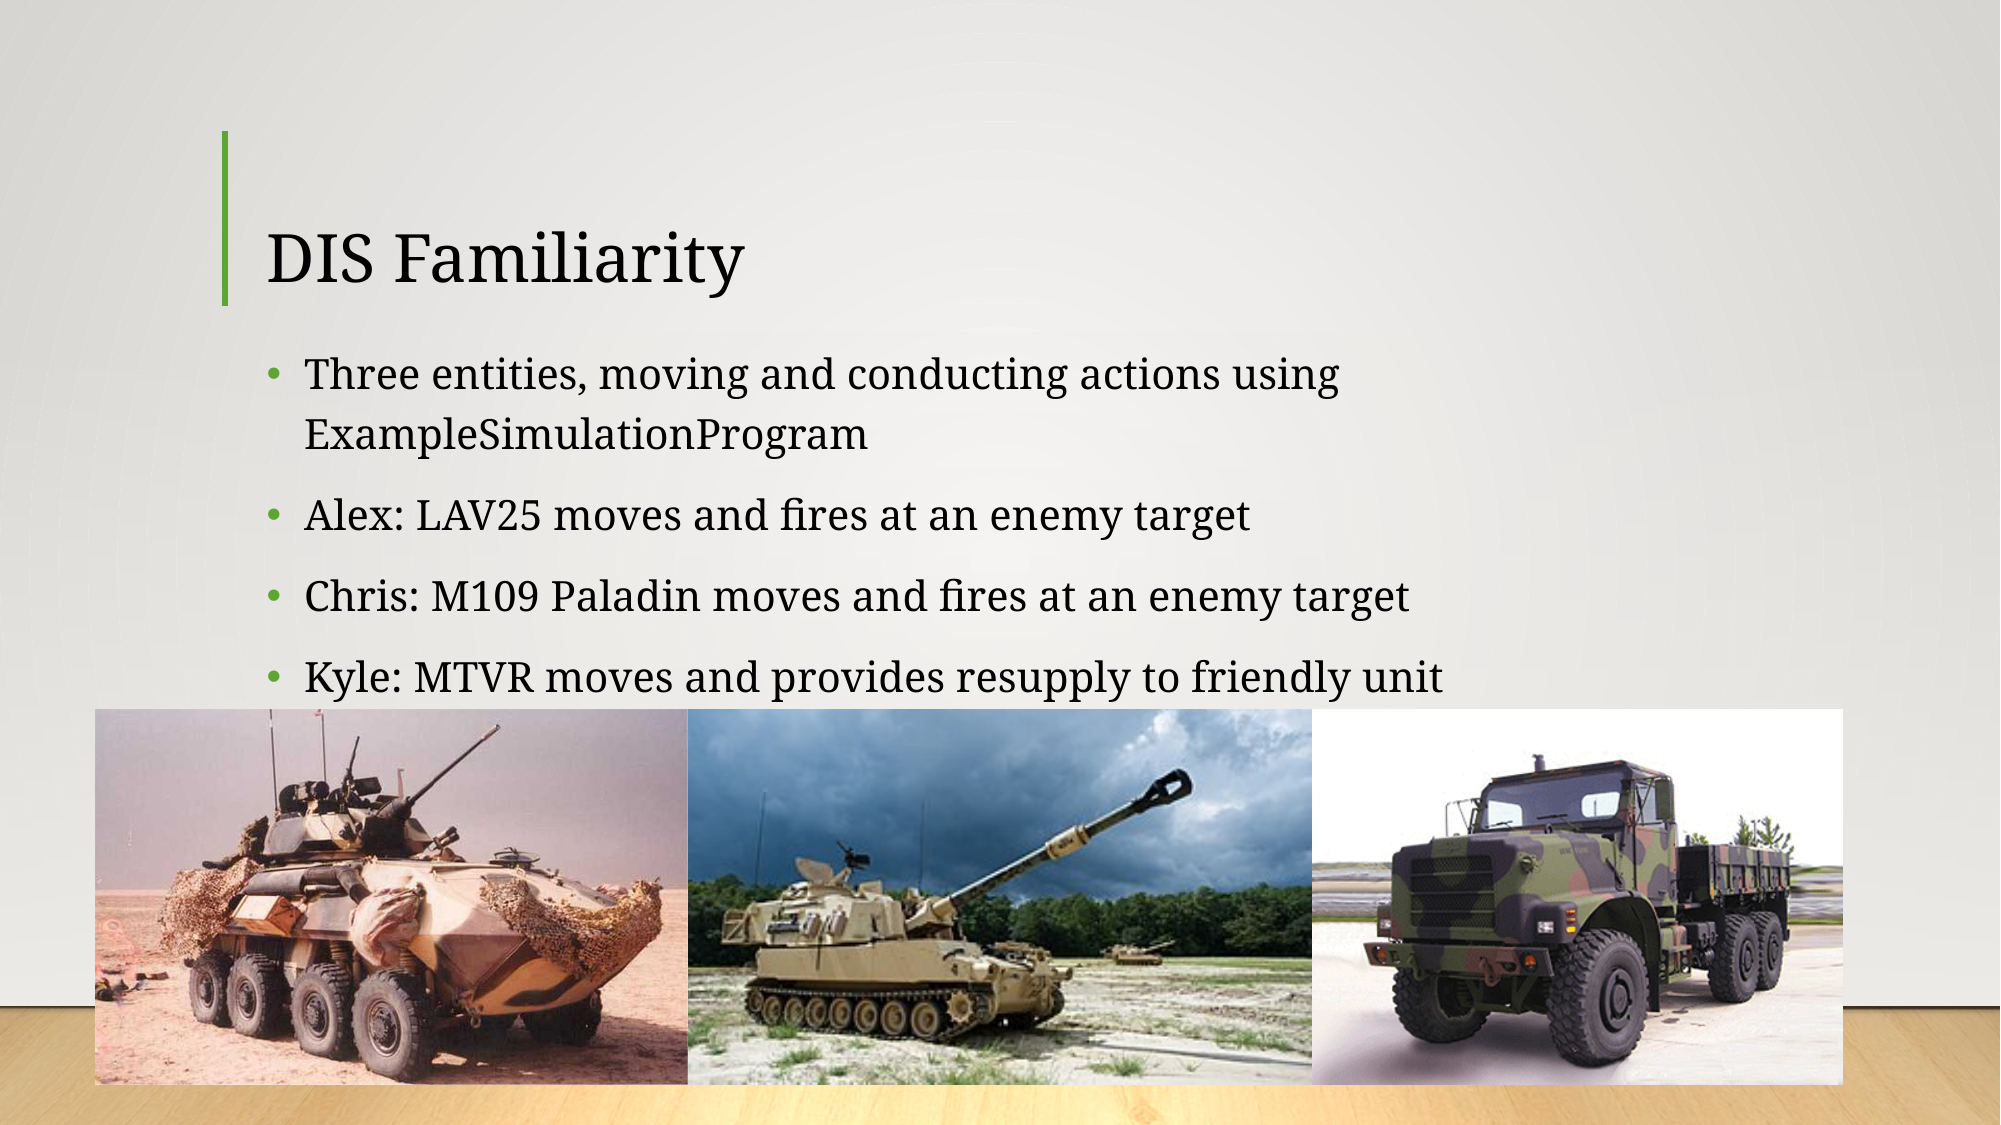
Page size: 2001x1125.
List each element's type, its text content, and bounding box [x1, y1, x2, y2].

title DIS Familiarity [251, 131, 1814, 305]
list Three entities, moving and conducting actions using ExampleSimulationProgram Alex: LAV25 moves and fires at an enemy target Chris: M109 Paladin moves and fires at an enemy target Kyle: MTVR moves and provides resupply to friendly unit [251, 330, 1843, 708]
picture [0, 708, 2000, 1125]
